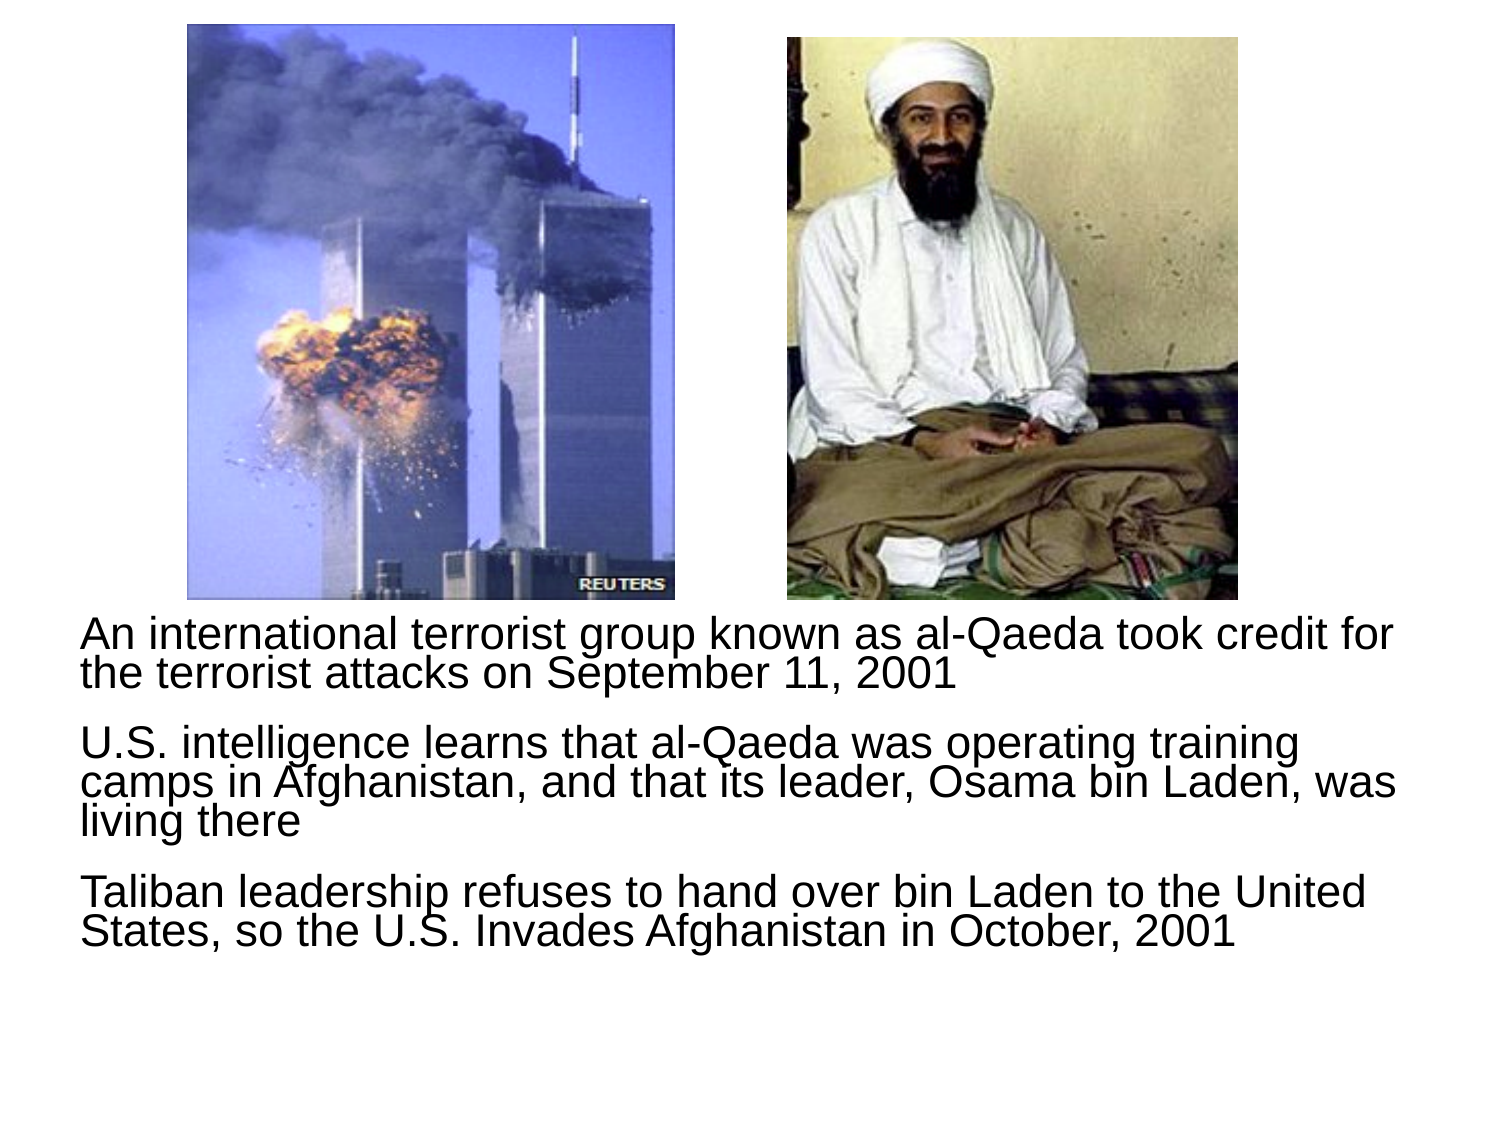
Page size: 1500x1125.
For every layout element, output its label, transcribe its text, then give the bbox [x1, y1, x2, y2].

picture [187, 24, 676, 601]
table_header An international terrorist group known as al-Qaeda took credit for the terrorist attacks on September 11, 2001 U.S. intelligence learns that al-Qaeda was operating training camps in Afghanistan, and that its leader, Osama bin Laden, was living there Taliban leadership refuses to hand over bin Laden to the United States, so the U.S. Invades Afghanistan in October, 2001 [65, 611, 1463, 1097]
picture [787, 37, 1238, 601]
